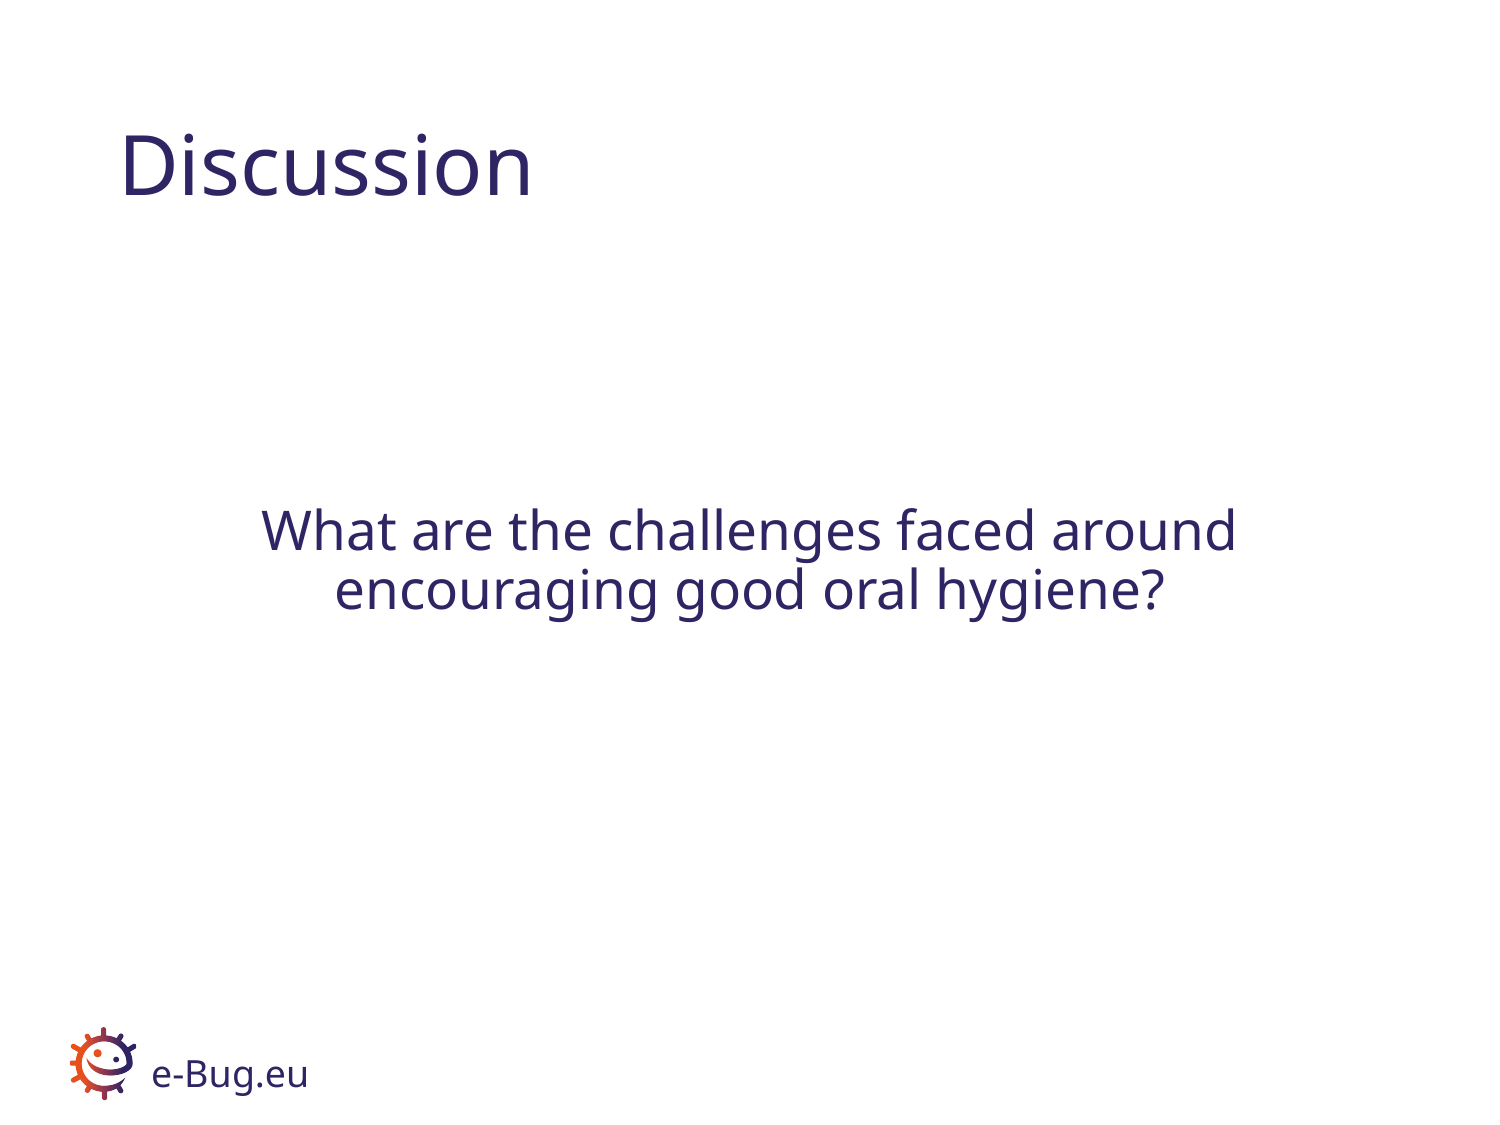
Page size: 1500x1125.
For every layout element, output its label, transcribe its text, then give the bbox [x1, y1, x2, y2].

picture [69, 1027, 137, 1103]
title Discussion [103, 59, 1240, 277]
list What are the challenges faced around encouraging good oral hygiene? [198, 495, 1302, 630]
footer e-Bug.eu [136, 1042, 643, 1103]
